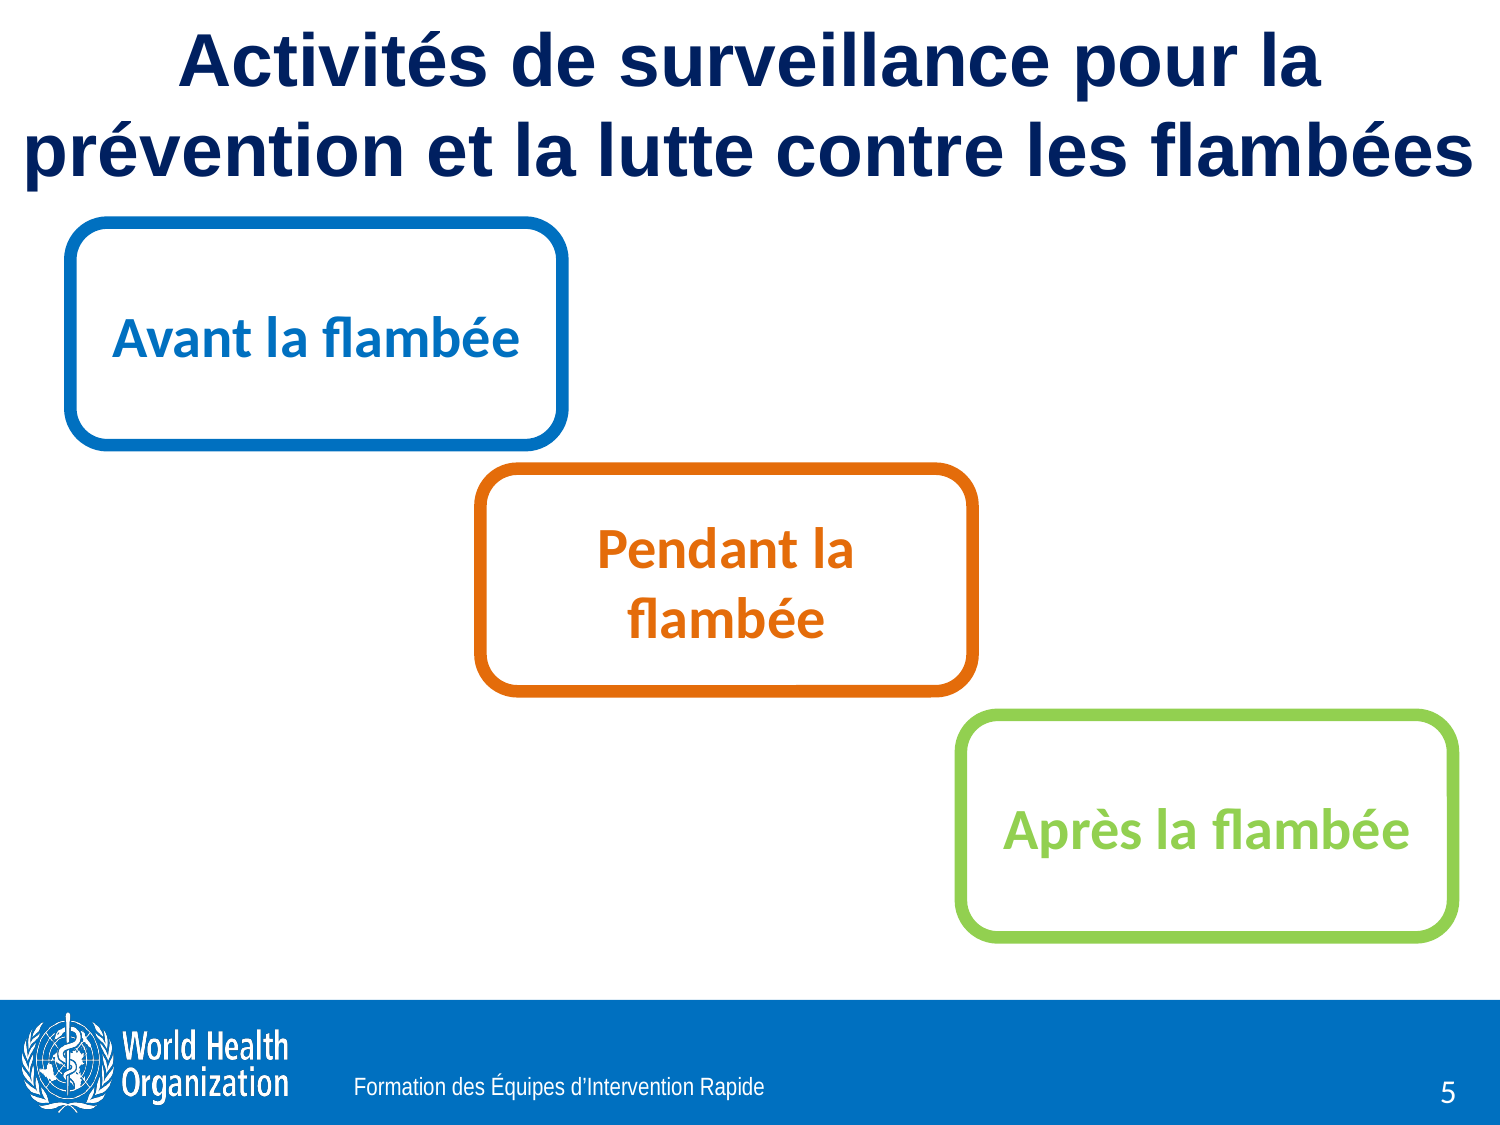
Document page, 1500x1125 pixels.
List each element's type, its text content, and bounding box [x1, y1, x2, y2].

text_box Avant la flambée [68, 220, 565, 448]
text_box Pendant la flambée [478, 466, 975, 694]
text_box Après la flambée [958, 712, 1456, 940]
picture [21, 1012, 288, 1113]
title Activités de surveillance pour la prévention et la lutte contre les flambées [0, 7, 1500, 195]
